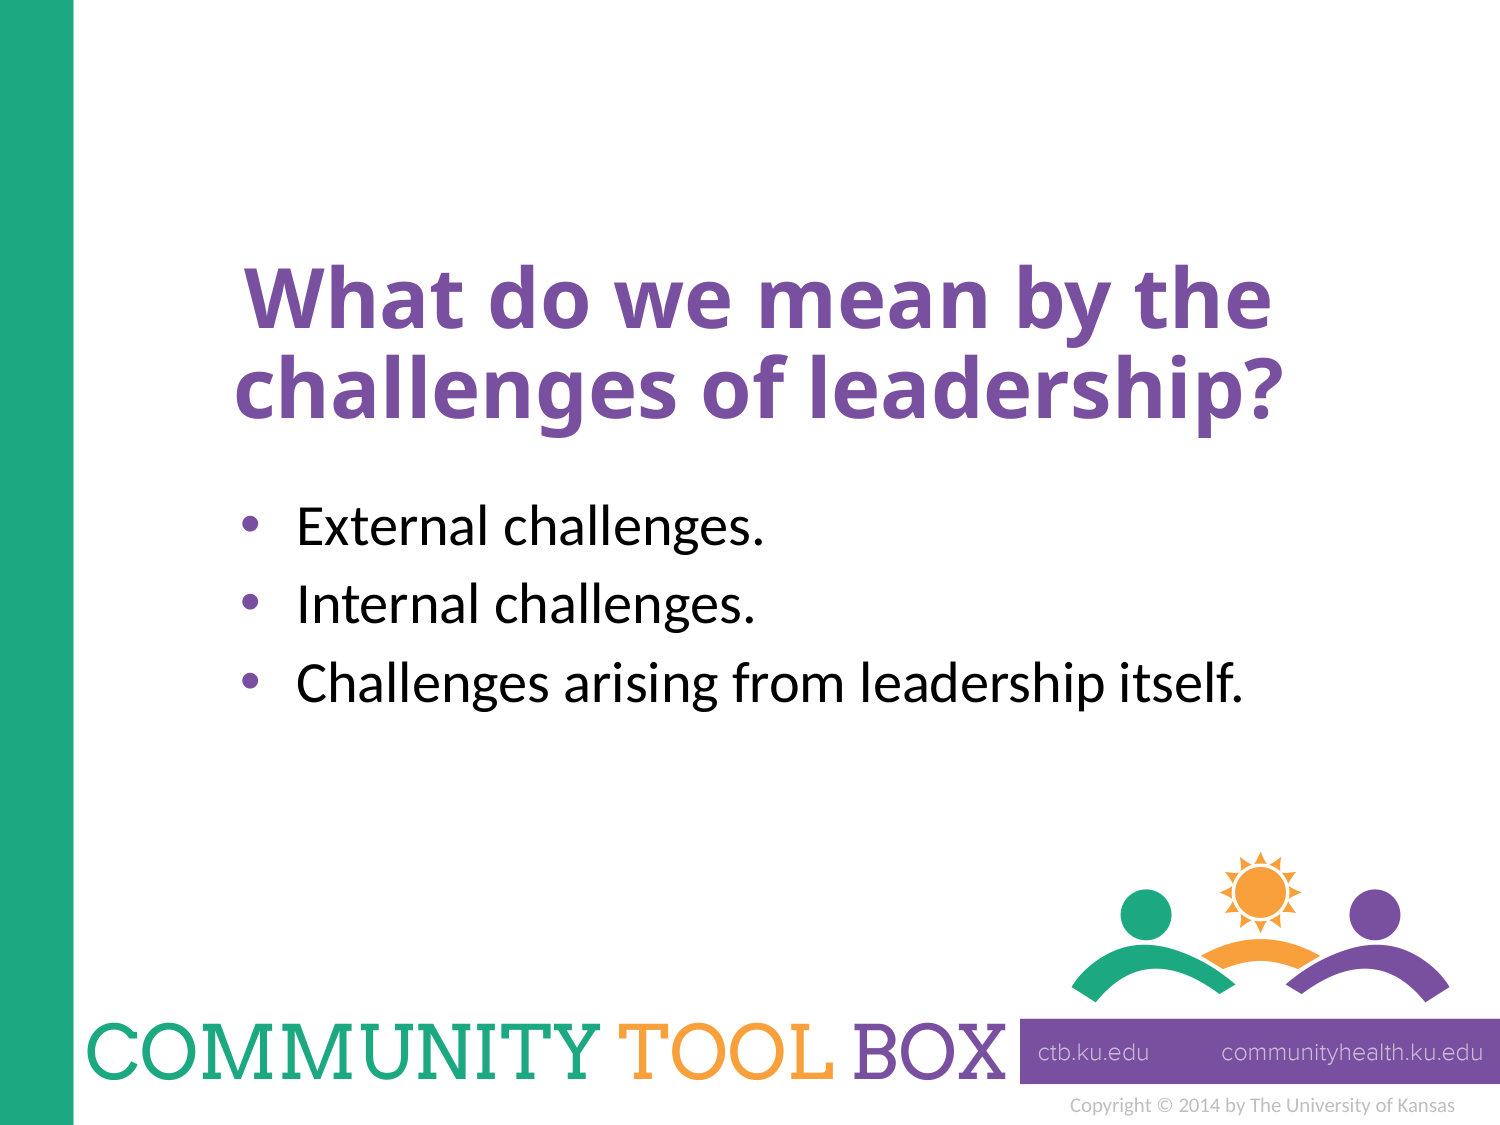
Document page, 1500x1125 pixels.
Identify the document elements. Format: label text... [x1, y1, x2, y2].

picture [0, 0, 1500, 1125]
title What do we mean by the challenges of leadership? [112, 237, 1407, 455]
list External challenges. Internal challenges. Challenges arising from leadership itself. [225, 487, 1450, 771]
